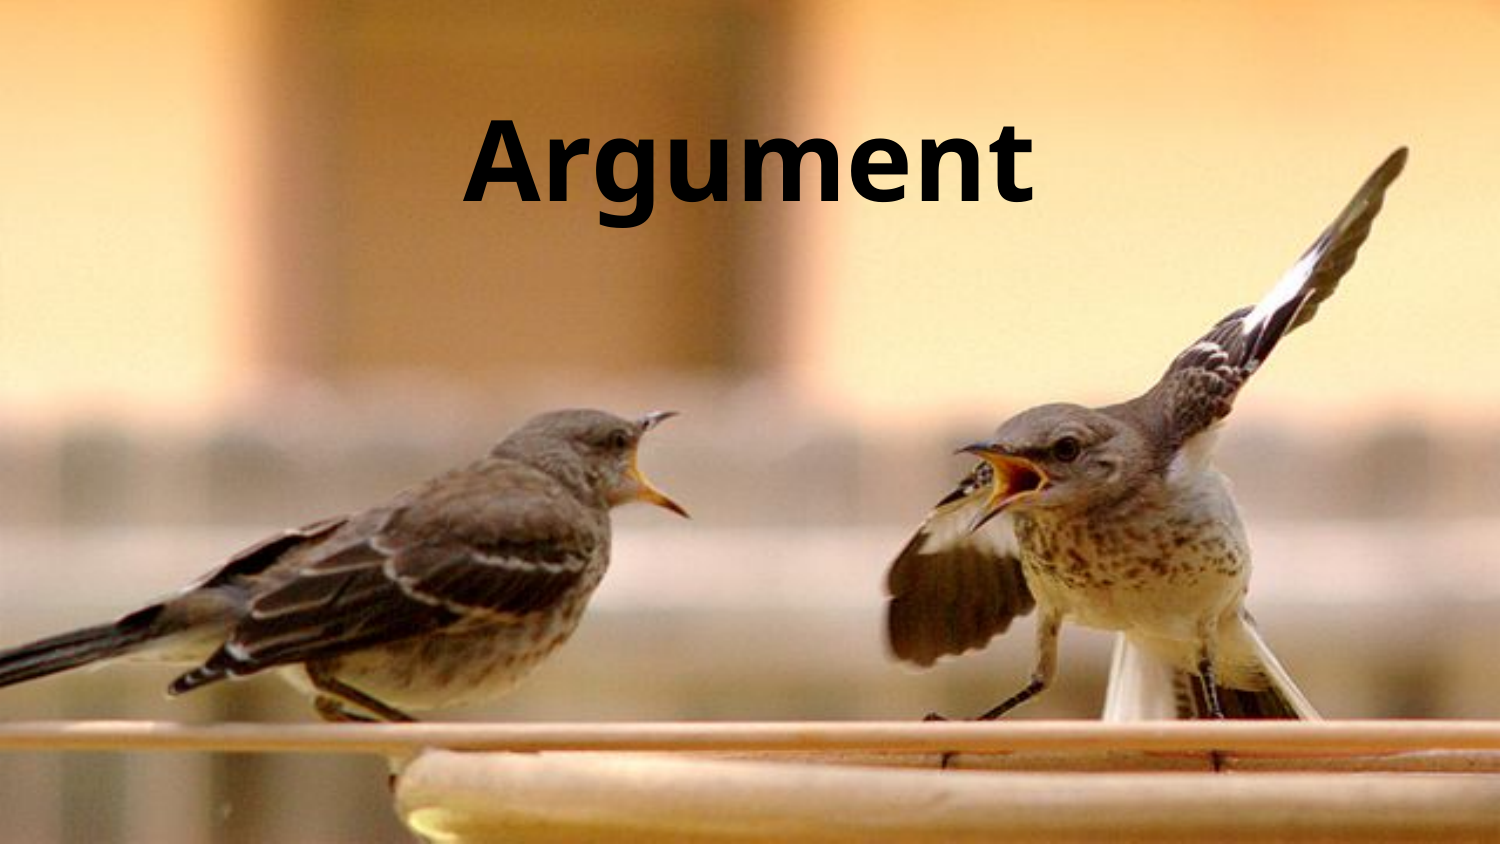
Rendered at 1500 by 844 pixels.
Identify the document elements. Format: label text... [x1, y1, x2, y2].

title Argument [51, 0, 1449, 250]
picture [0, 0, 1500, 844]
